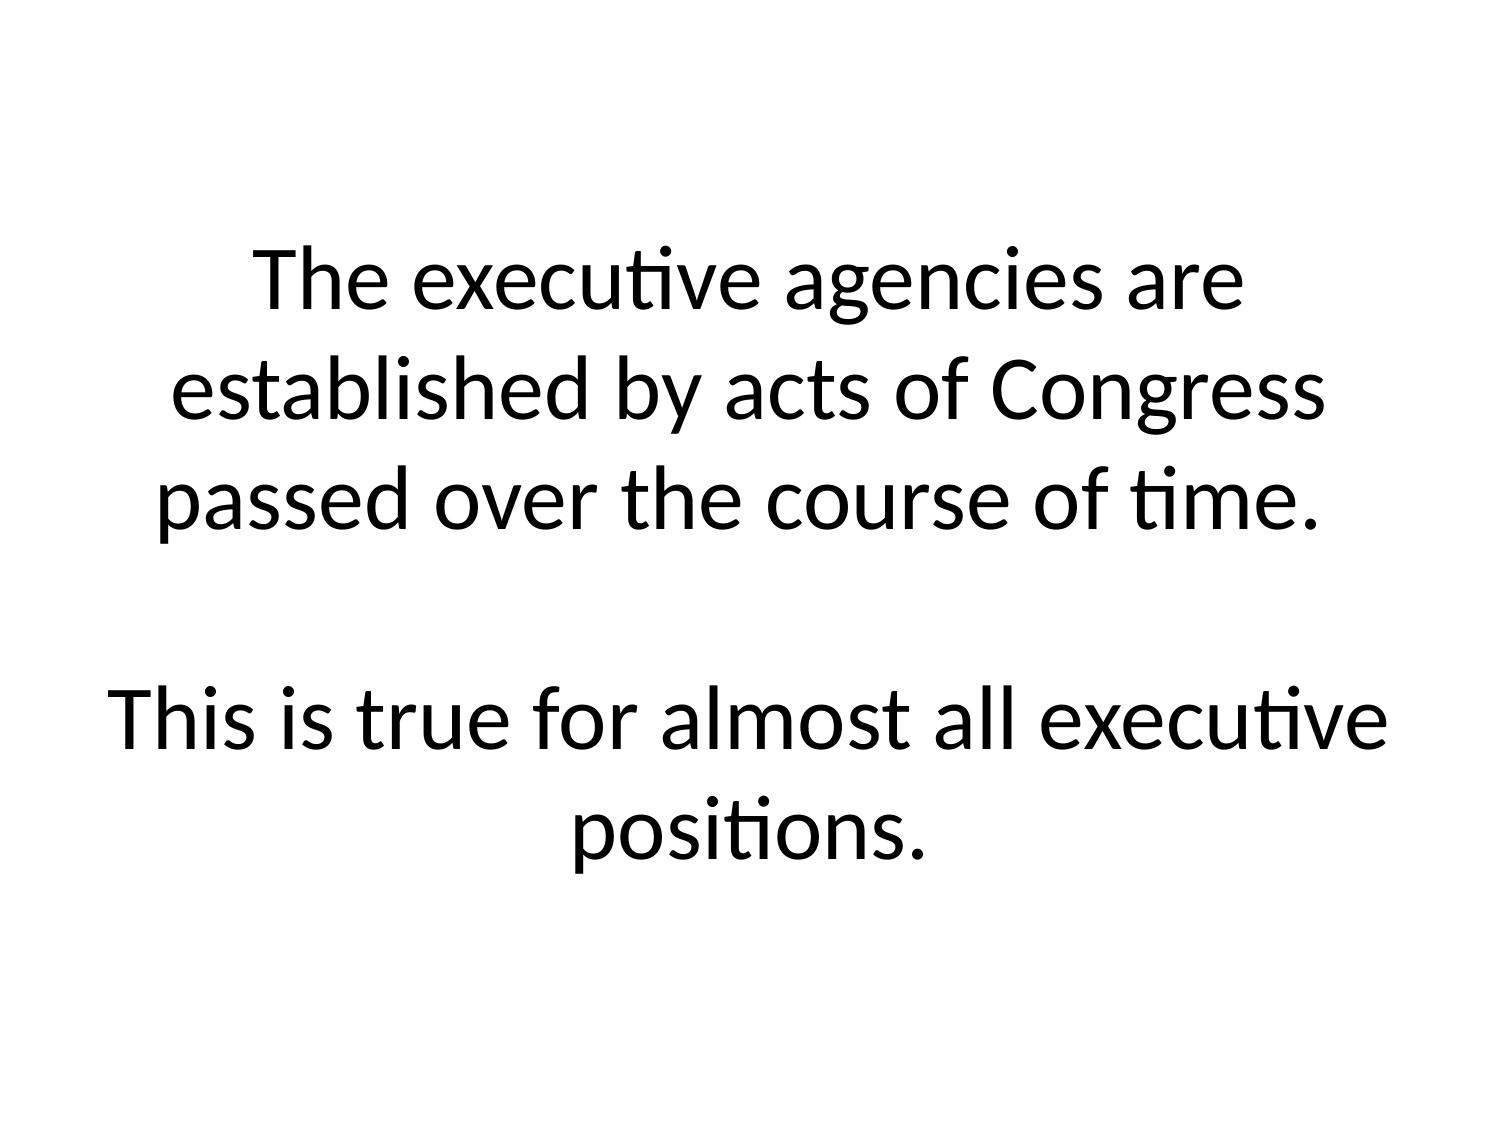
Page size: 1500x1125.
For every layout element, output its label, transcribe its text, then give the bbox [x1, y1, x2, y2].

title The executive agencies are established by acts of Congress passed over the course of time. This is true for almost all executive positions. [74, 44, 1426, 1051]
